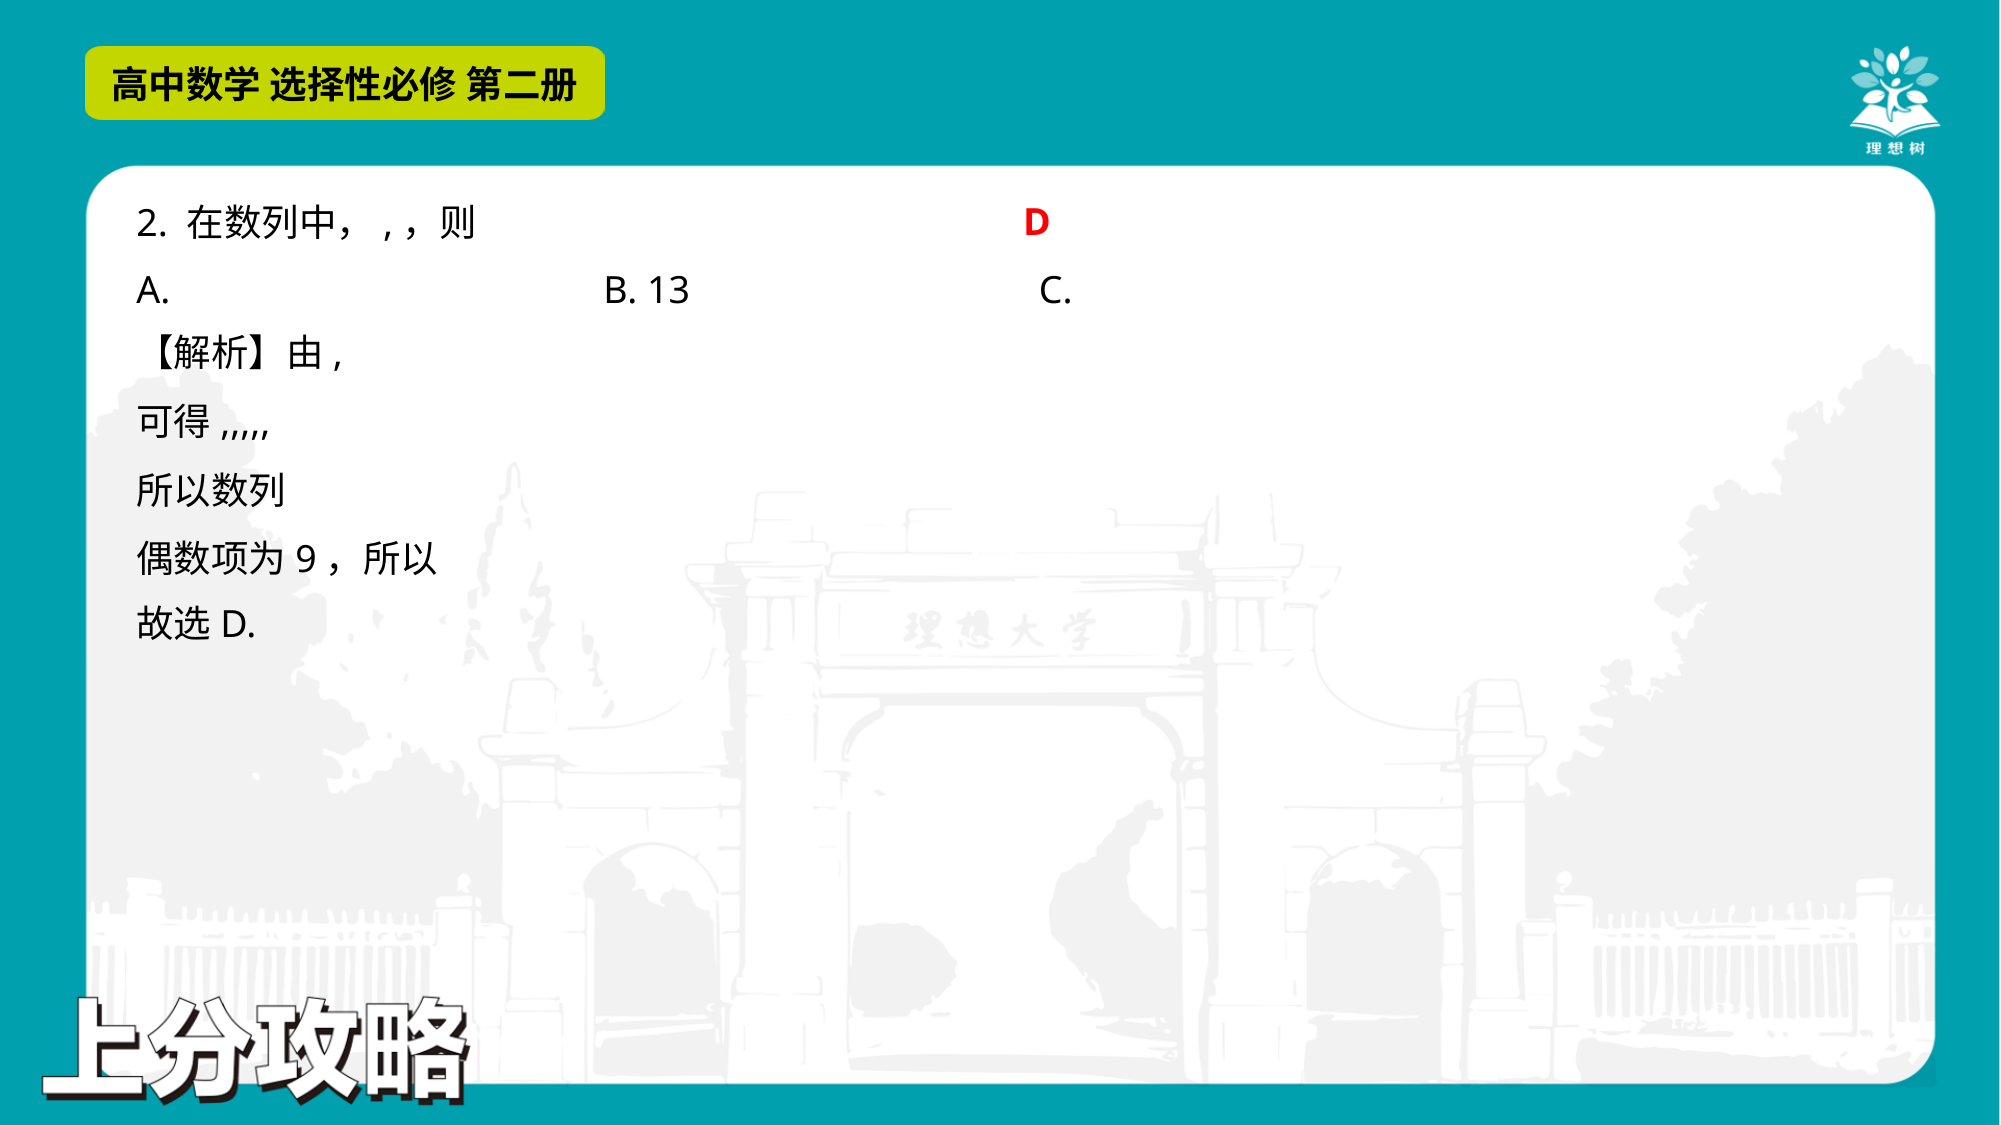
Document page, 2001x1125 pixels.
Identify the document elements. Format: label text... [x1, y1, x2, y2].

text_box D [1009, 176, 1065, 237]
picture [0, 0, 2000, 1125]
